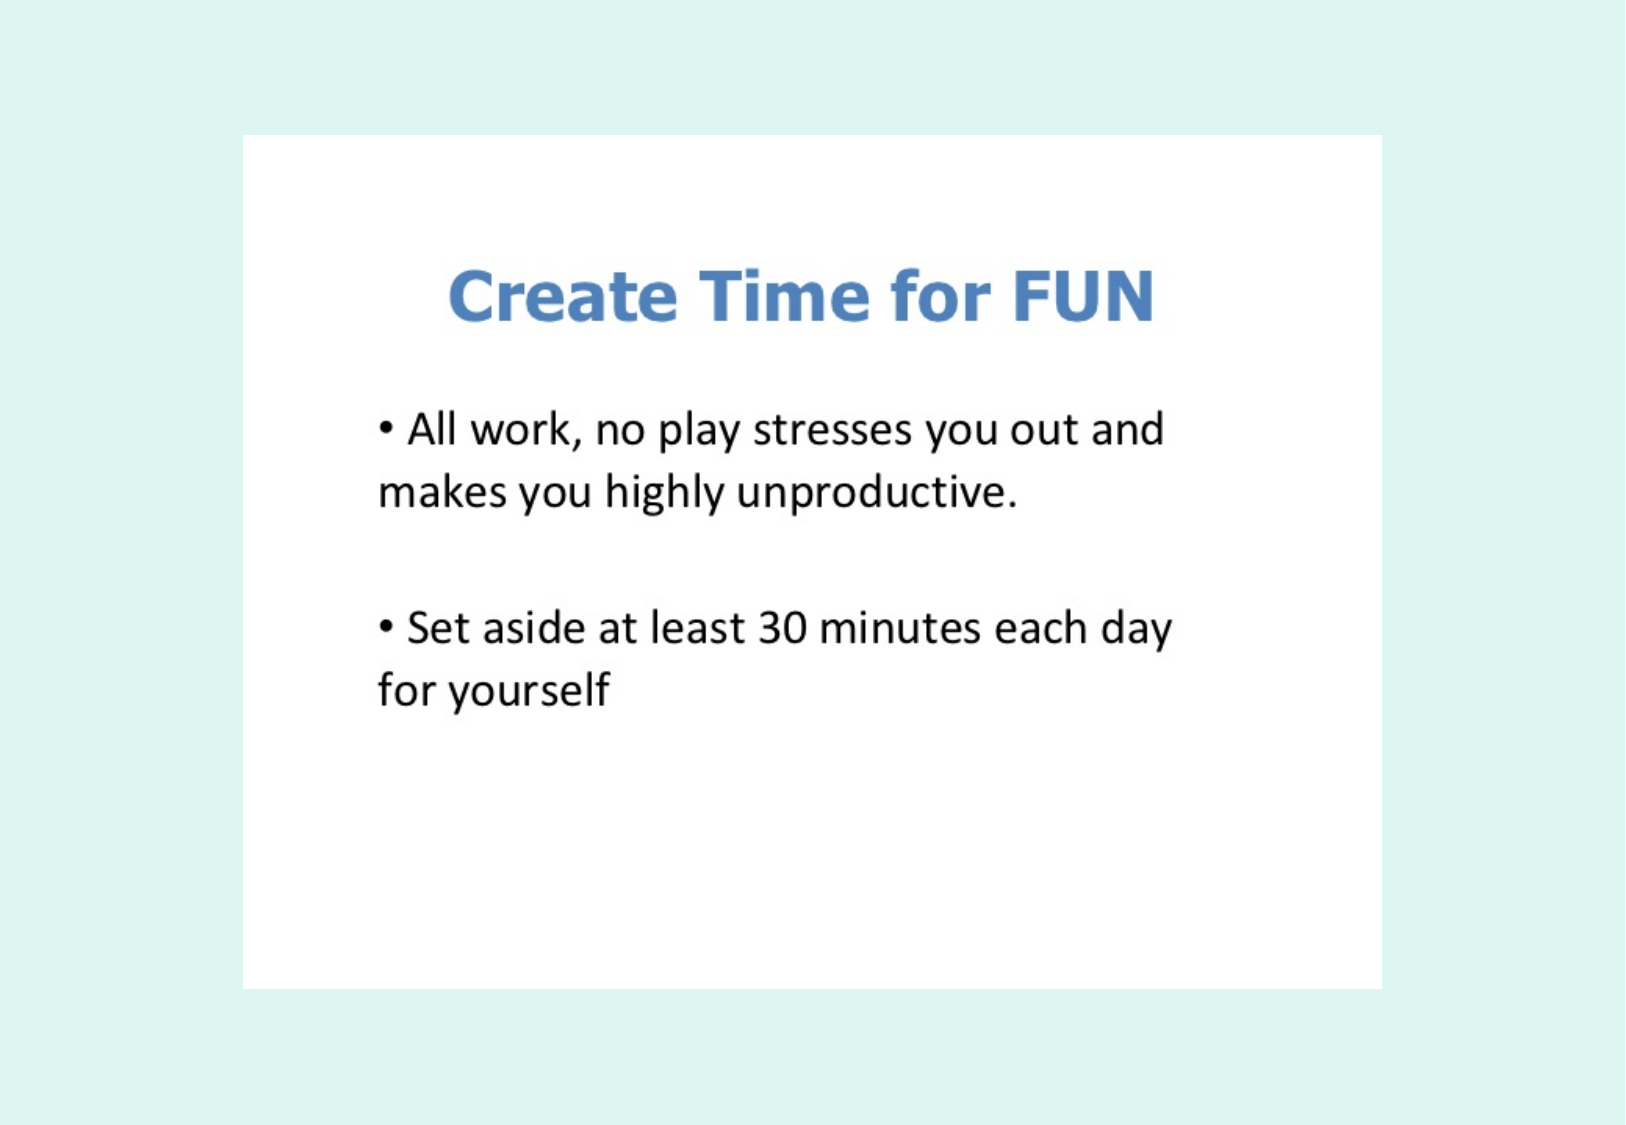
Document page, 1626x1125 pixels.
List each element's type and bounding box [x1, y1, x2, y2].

picture [243, 135, 1382, 990]
